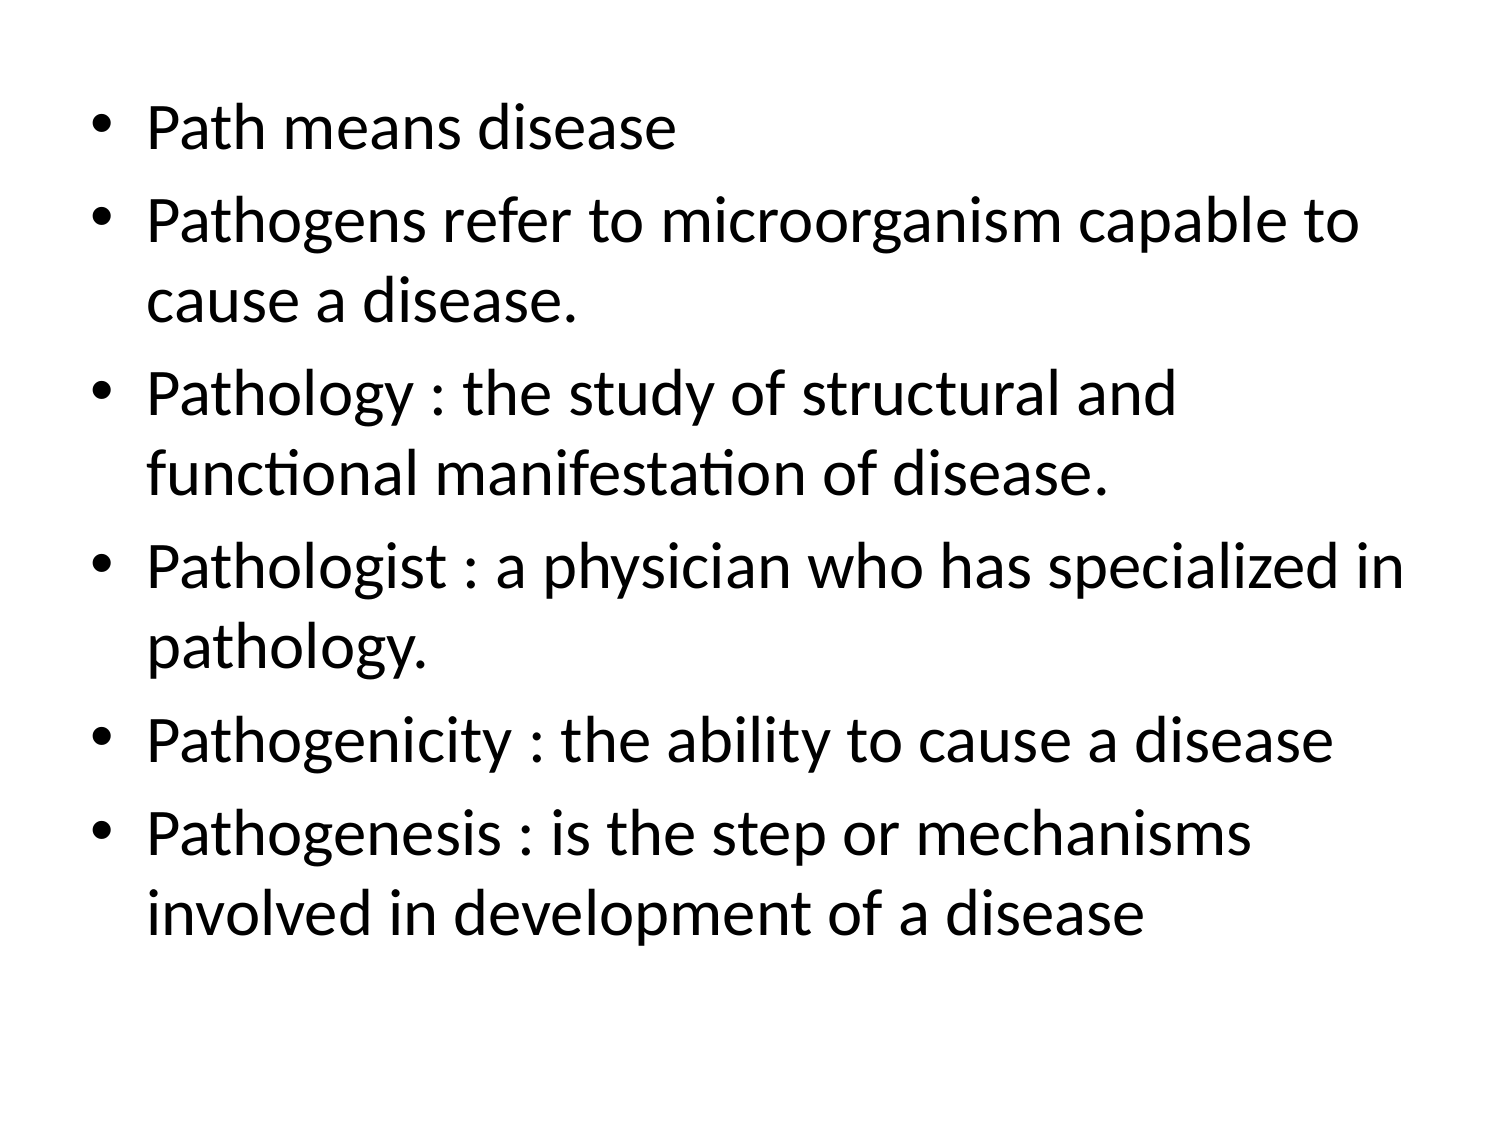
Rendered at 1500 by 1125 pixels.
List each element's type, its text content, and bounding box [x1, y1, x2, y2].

list Path means disease Pathogens refer to microorganism capable to cause a disease. Pathology : the study of structural and functional manifestation of disease. Pathologist : a physician who has specialized in pathology. Pathogenicity : the ability to cause a disease Pathogenesis : is the step or mechanisms involved in development of a disease [75, 75, 1425, 1005]
